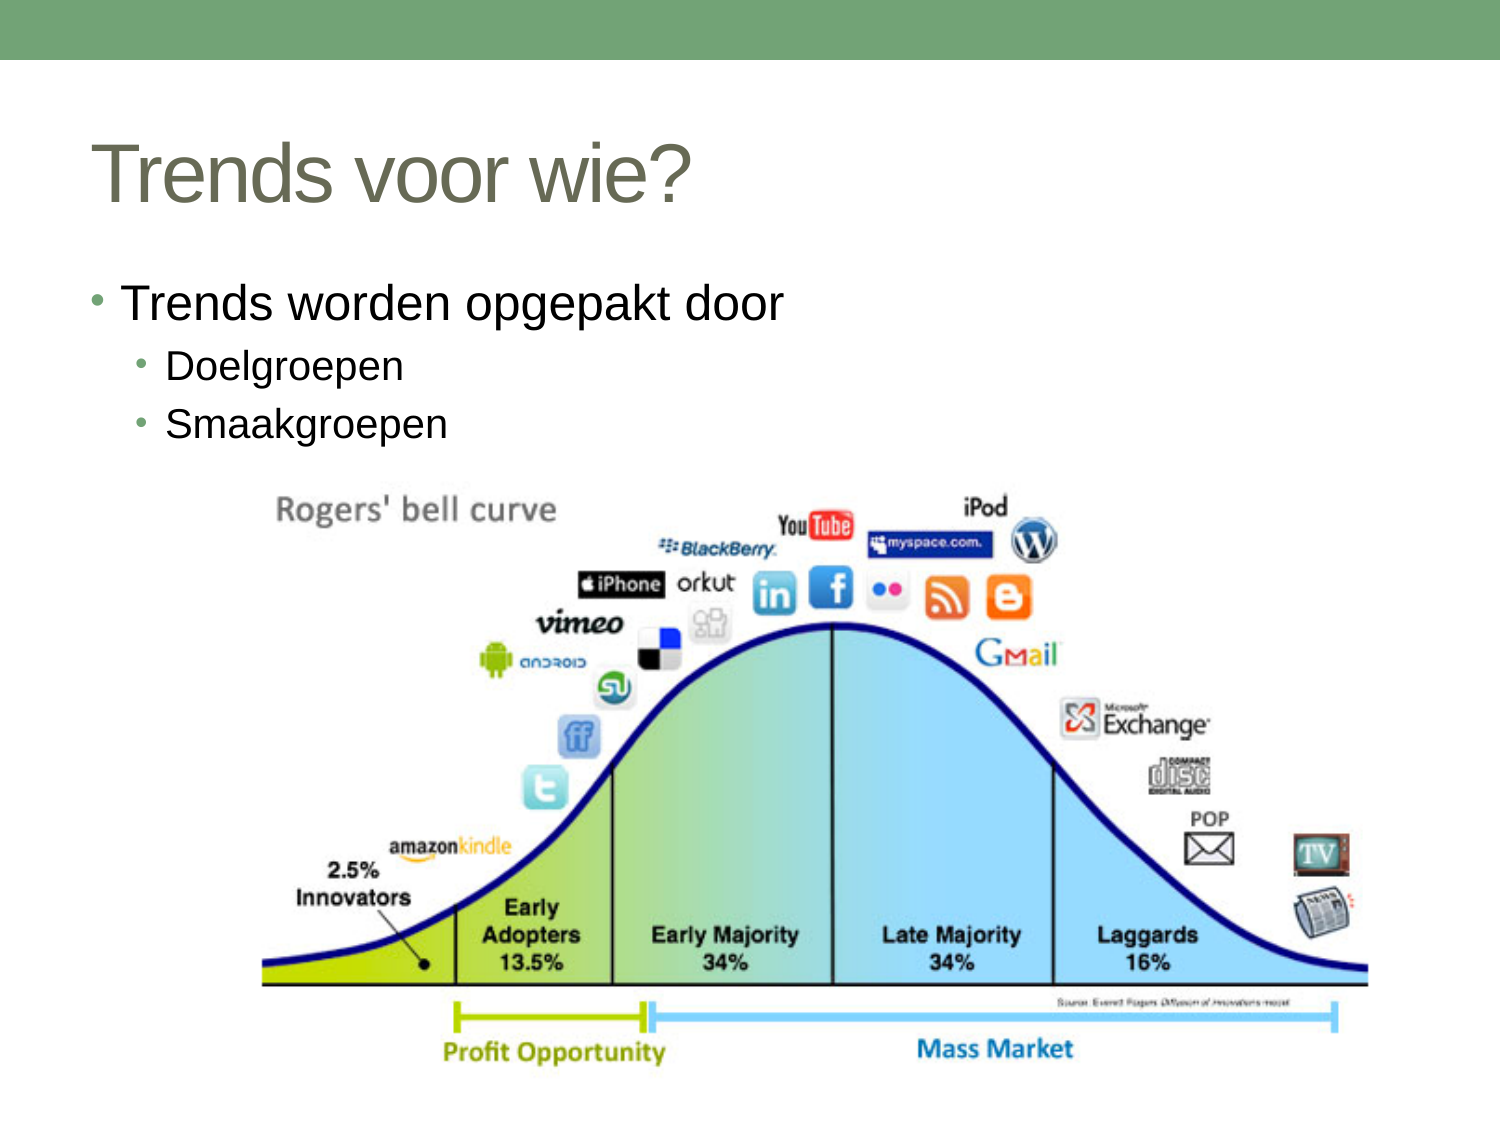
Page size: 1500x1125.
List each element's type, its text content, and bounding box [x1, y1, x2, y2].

picture [241, 467, 1389, 1080]
title Trends voor wie? [75, 87, 1425, 250]
list Trends worden opgepakt door Doelgroepen Smaakgroepen [75, 262, 1425, 504]
